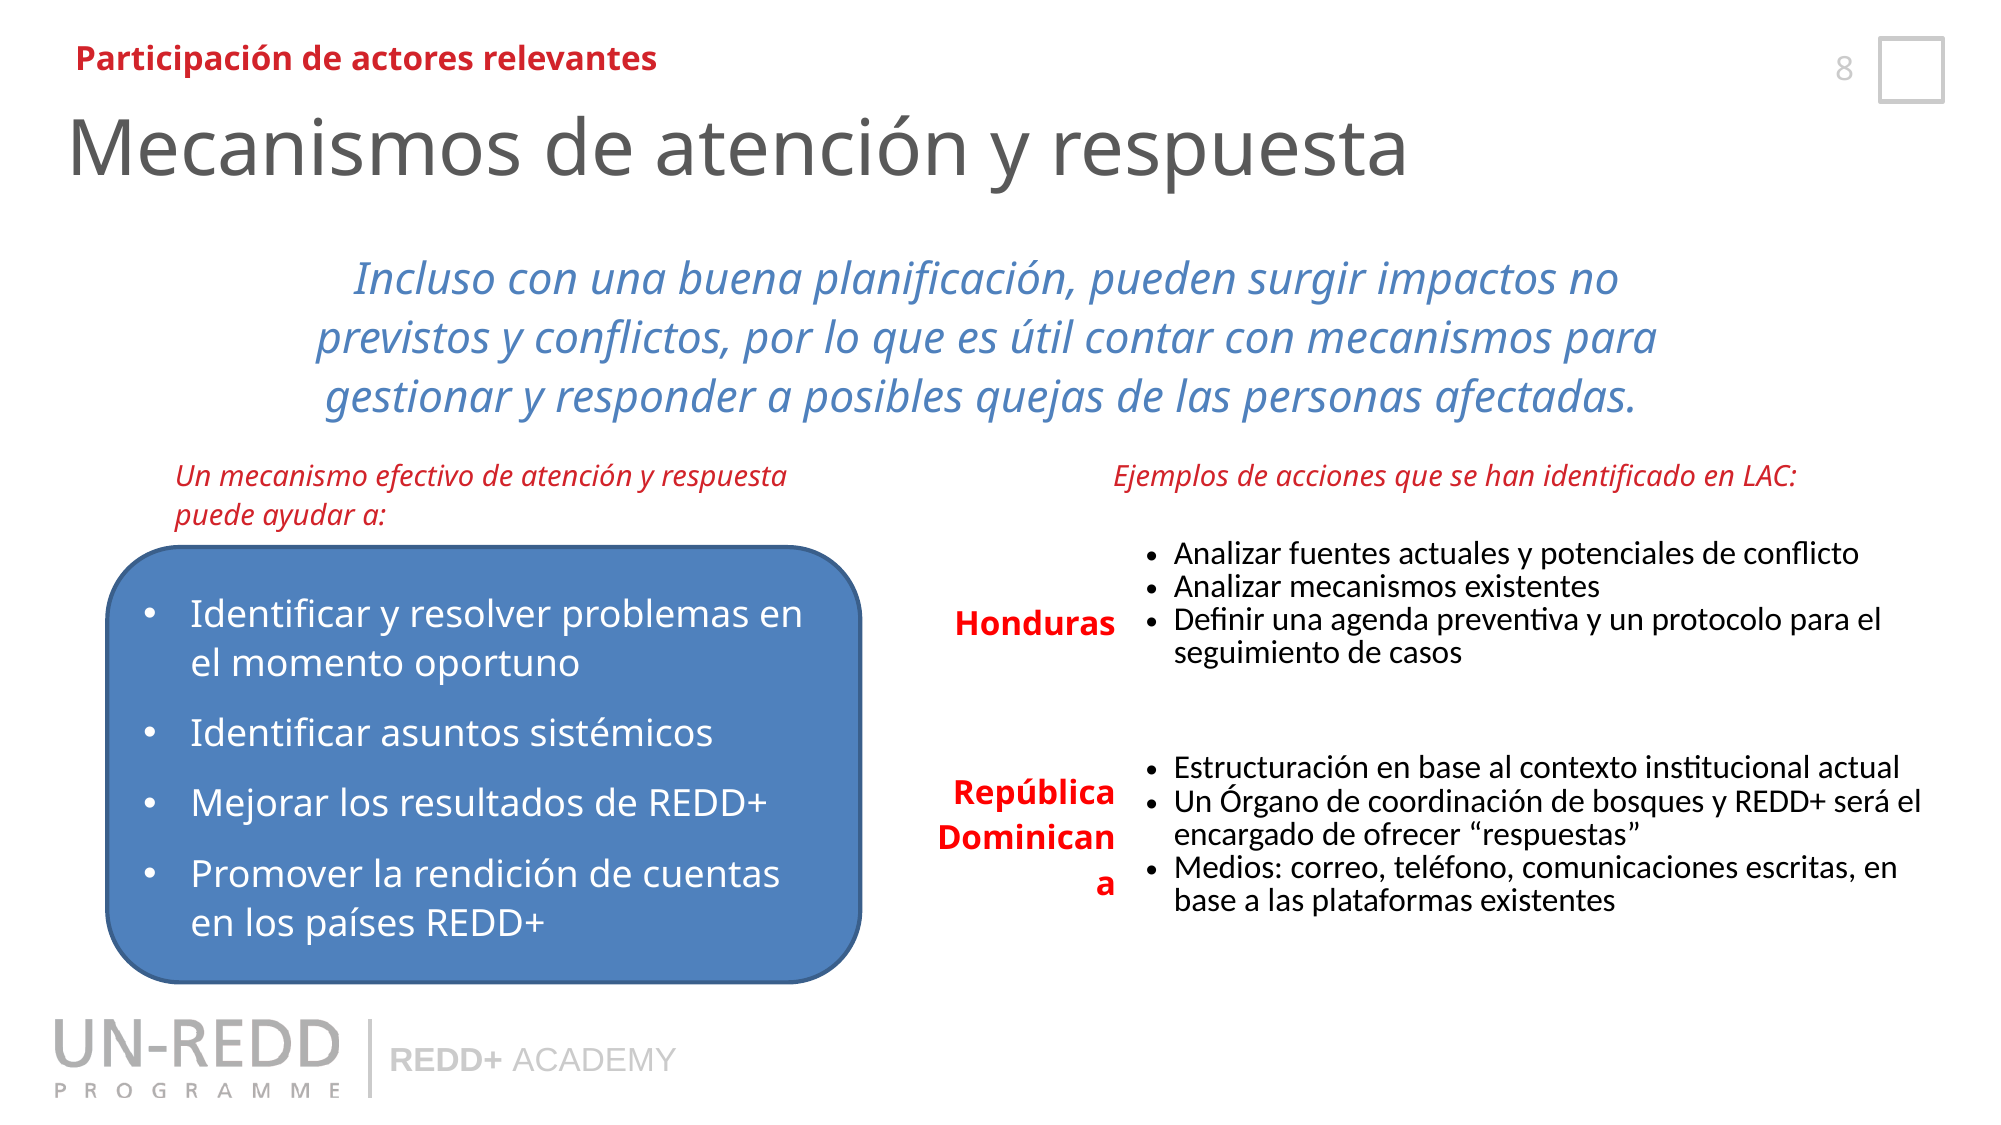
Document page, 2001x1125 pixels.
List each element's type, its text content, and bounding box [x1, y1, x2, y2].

text_box Incluso con una buena planificación, pueden surgir impactos no previstos y conflictos, por lo que es útil contar con mecanismos para gestionar y responder a posibles quejas de las personas afectadas. [267, 237, 1709, 429]
text_box Participación de actores relevantes [55, 27, 733, 90]
list Mecanismos de atención y respuesta [51, 90, 1819, 248]
table_cell Estructuración en base al contexto institucional actual Un Órgano de coordinación de bosques y REDD+ será el encargado de ofrecer “respuestas” Medios: correo, teléfono, comunicaciones escritas, en base a las plataformas existentes [1132, 732, 1953, 943]
table_header Analizar fuentes actuales y potenciales de conflicto Analizar mecanismos existentes Definir una agenda preventiva y un protocolo para el seguimiento de casos [1132, 516, 1953, 727]
table_cell República Dominicana [906, 732, 1130, 943]
table_header Honduras [906, 516, 1130, 727]
text_box Identificar y resolver problemas en el momento oportuno Identificar asuntos sistémicos Mejorar los resultados de REDD+ Promover la rendición de cuentas en los países REDD+ [105, 544, 863, 985]
text_box Ejemplos de acciones que se han identificado en LAC: [1098, 446, 1834, 500]
text_box Un mecanismo efectivo de atención y respuesta puede ayudar a: [160, 446, 881, 539]
picture [55, 1019, 339, 1098]
